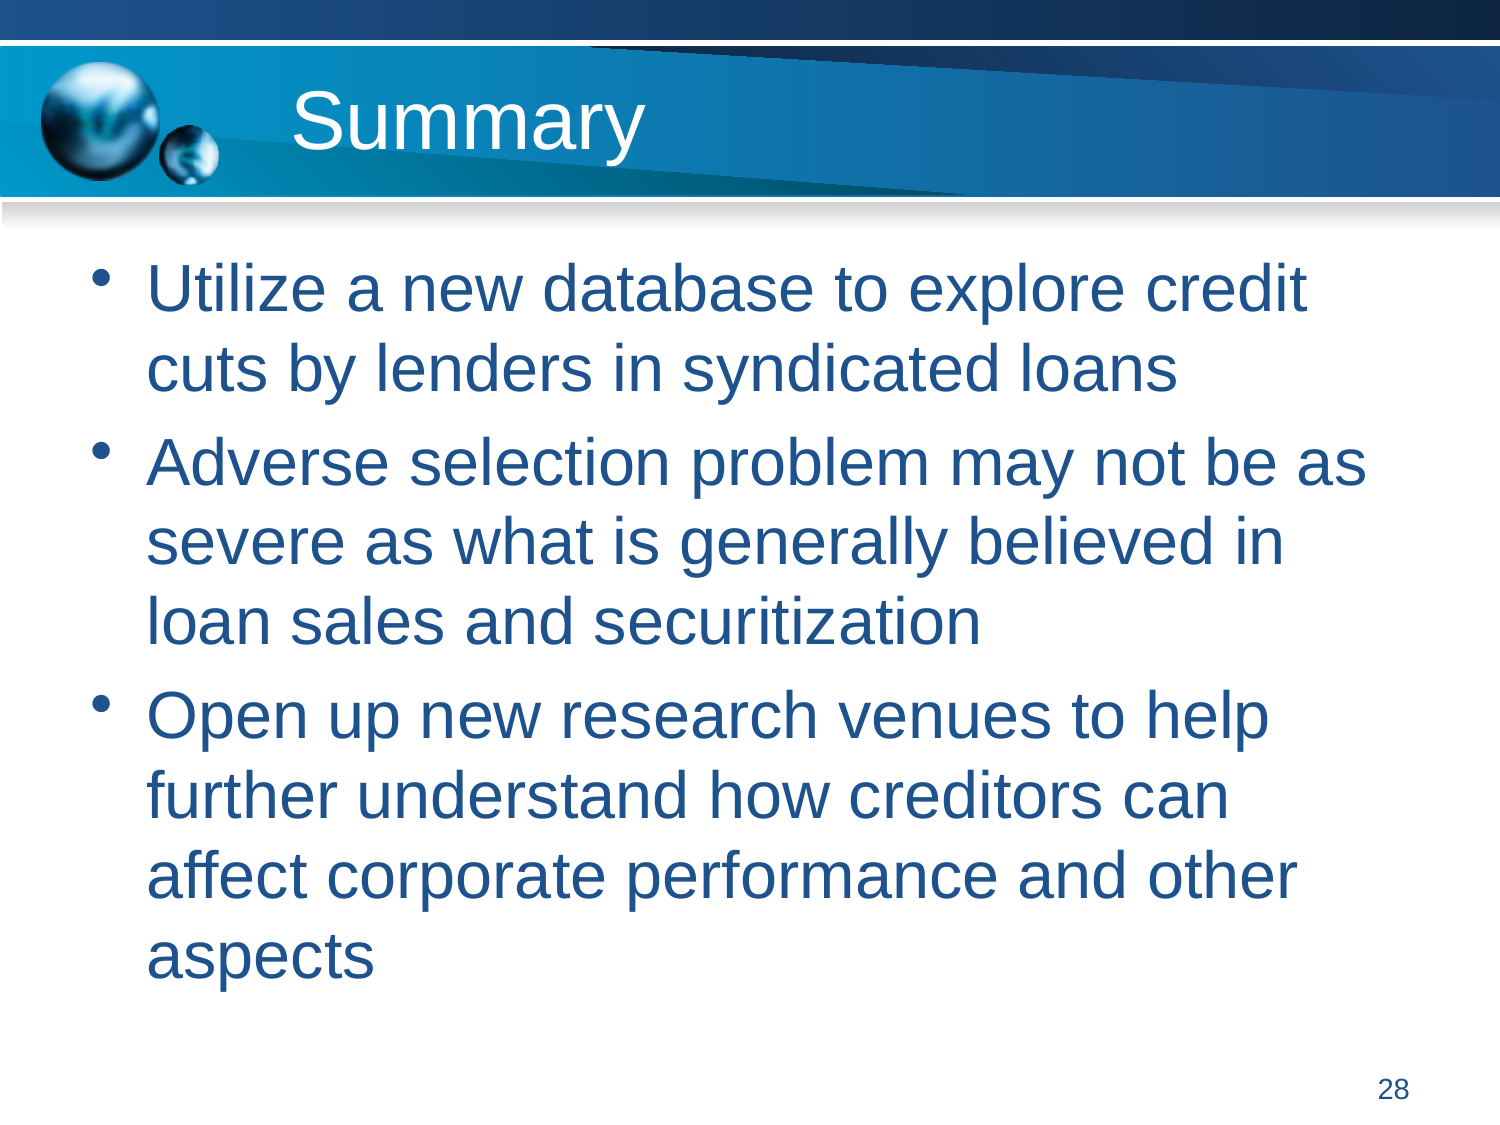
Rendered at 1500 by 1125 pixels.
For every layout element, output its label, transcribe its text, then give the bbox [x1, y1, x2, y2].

slide_number 28 [1074, 1062, 1425, 1103]
title Summary [275, 45, 1363, 188]
list Utilize a new database to explore credit cuts by lenders in syndicated loans Adverse selection problem may not be as severe as what is generally believed in loan sales and securitization Open up new research venues to help further understand how creditors can affect corporate performance and other aspects [75, 237, 1425, 1050]
picture [160, 126, 218, 184]
picture [42, 63, 159, 180]
